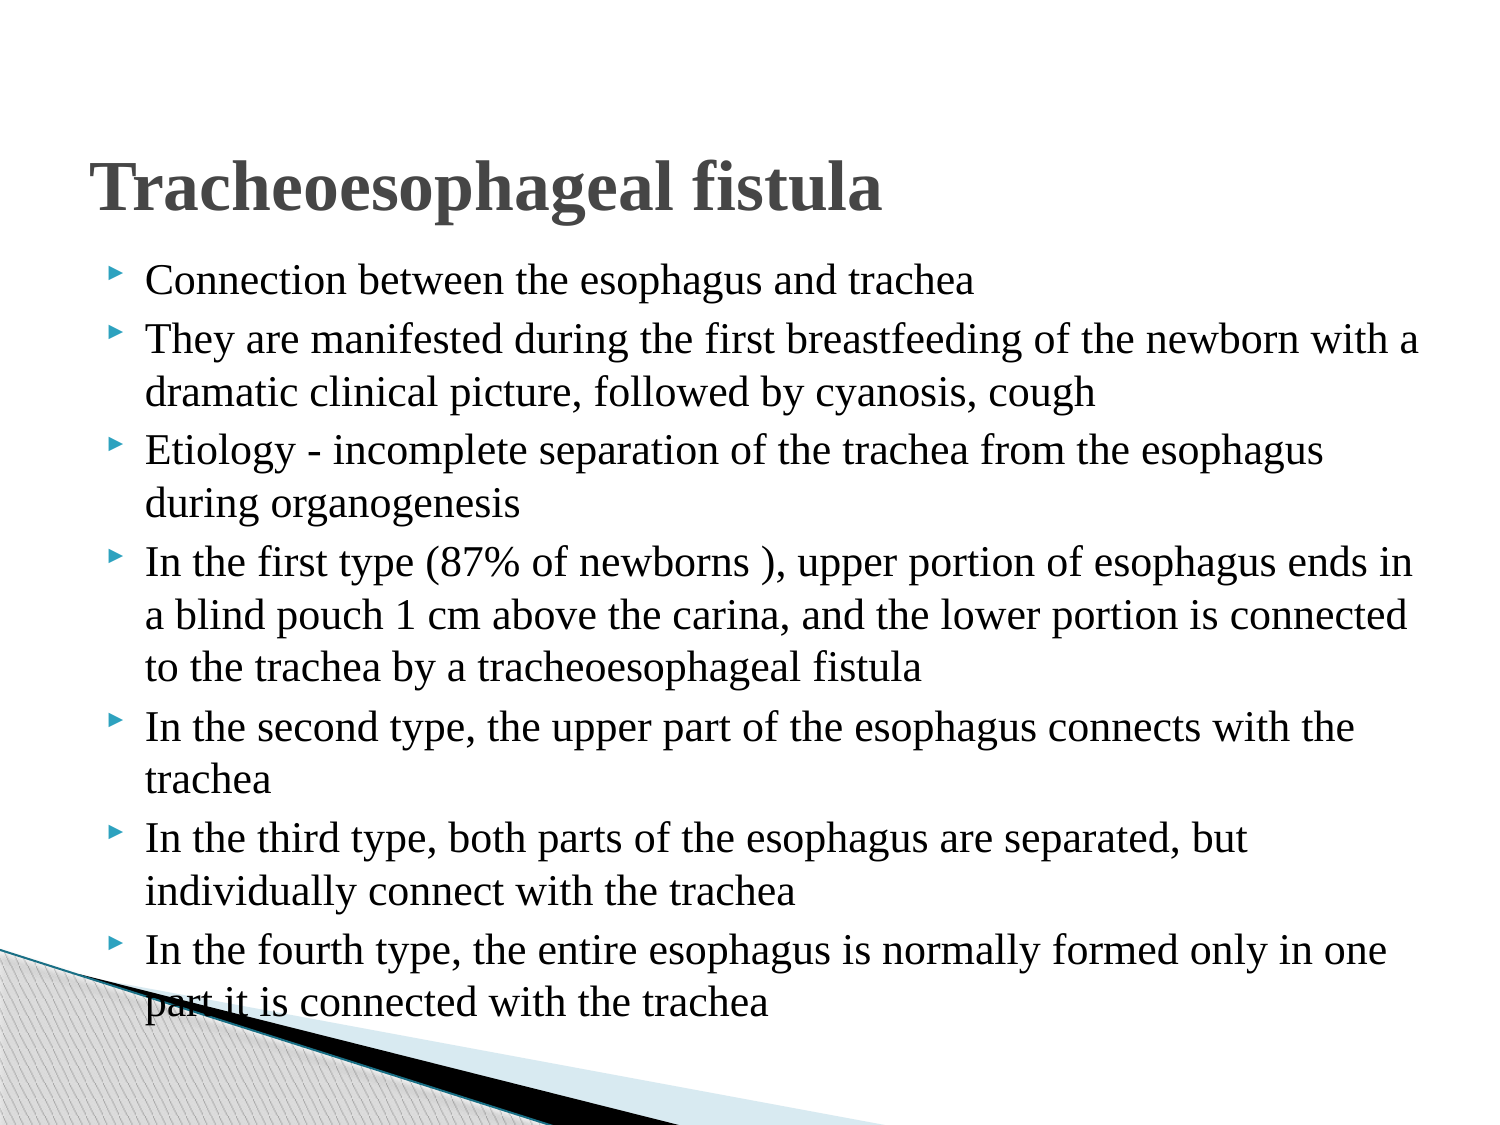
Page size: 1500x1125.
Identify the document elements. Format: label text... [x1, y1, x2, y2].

list Connection between the esophagus and trachea They are manifested during the first breastfeeding of the newborn with a dramatic clinical picture, followed by cyanosis, cough Etiology - incomplete separation of the trachea from the esophagus during organogenesis In the first type (87% of newborns ), upper portion of esophagus ends in a blind pouch 1 cm above the carina, and the lower portion is connected to the trachea by a tracheoesophageal fistula In the second type, the upper part of the esophagus connects with the trachea In the third type, both parts of the esophagus are separated, but individually connect with the trachea In the fourth type, the entire esophagus is normally formed only in one part it is connected with the trachea [75, 243, 1438, 1038]
title Tracheoesophageal fistula [75, 45, 1425, 233]
